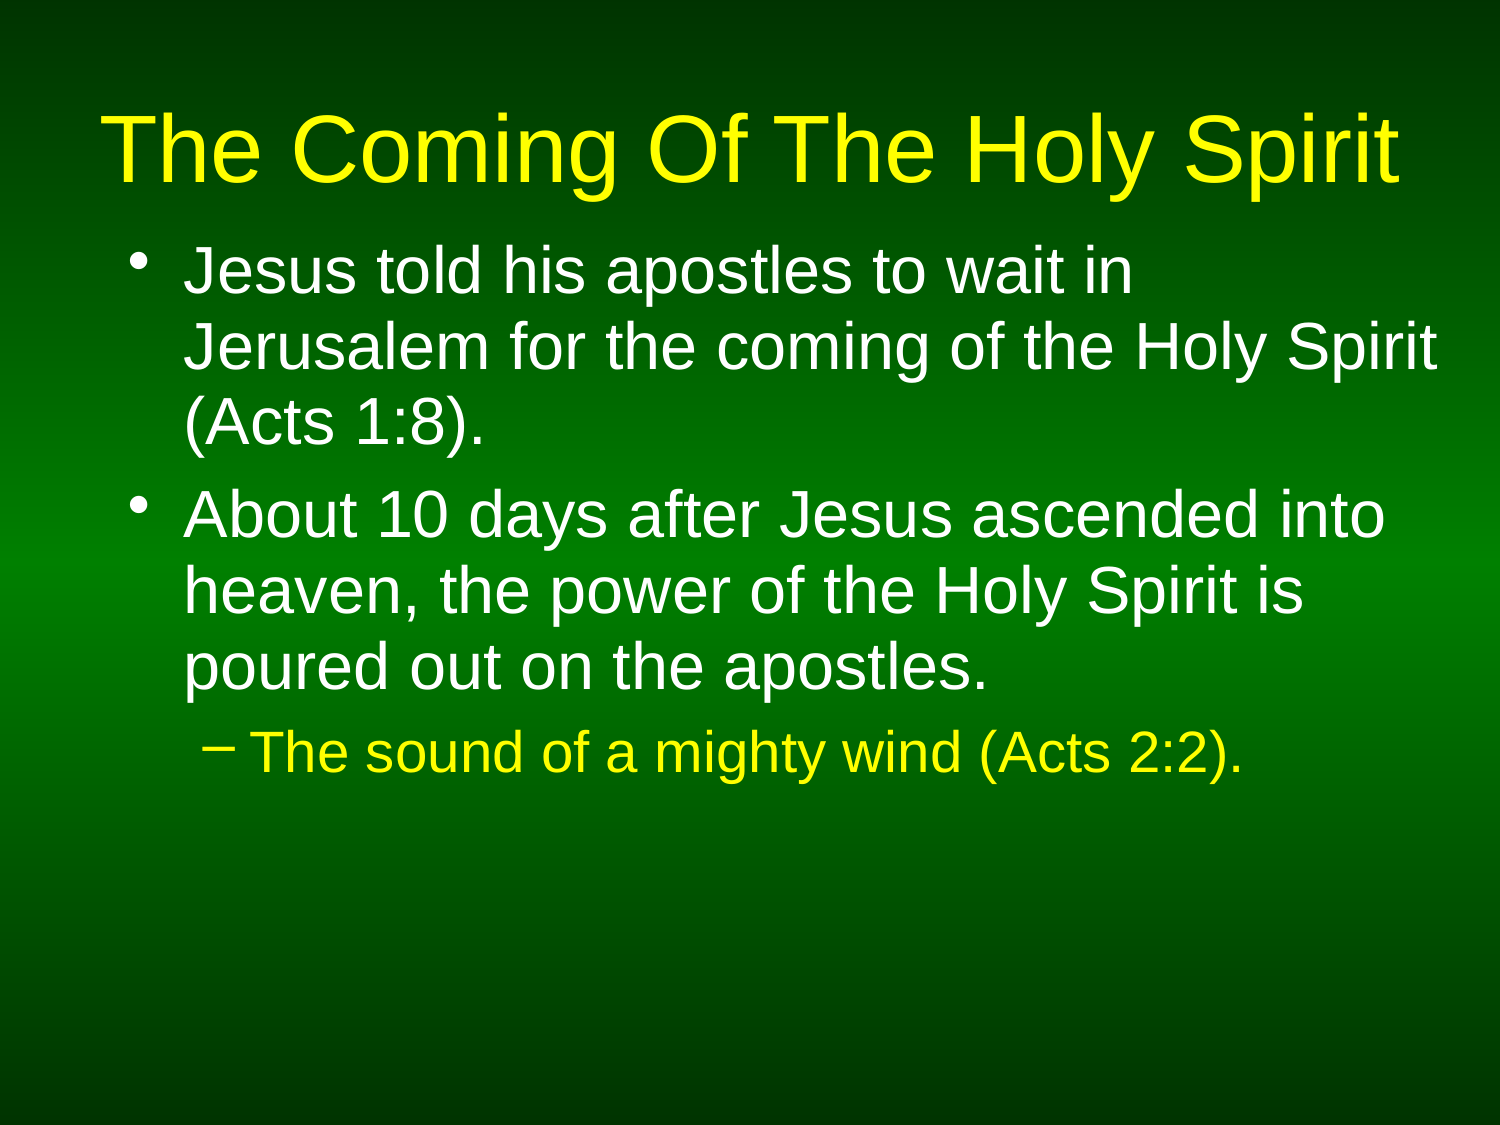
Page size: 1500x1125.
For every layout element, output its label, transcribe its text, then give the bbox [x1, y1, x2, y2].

list Jesus told his apostles to wait in Jerusalem for the coming of the Holy Spirit (Acts 1:8). About 10 days after Jesus ascended into heaven, the power of the Holy Spirit is poured out on the apostles. The sound of a mighty wind (Acts 2:2). [112, 224, 1463, 1125]
title The Coming Of The Holy Spirit [37, 50, 1463, 238]
